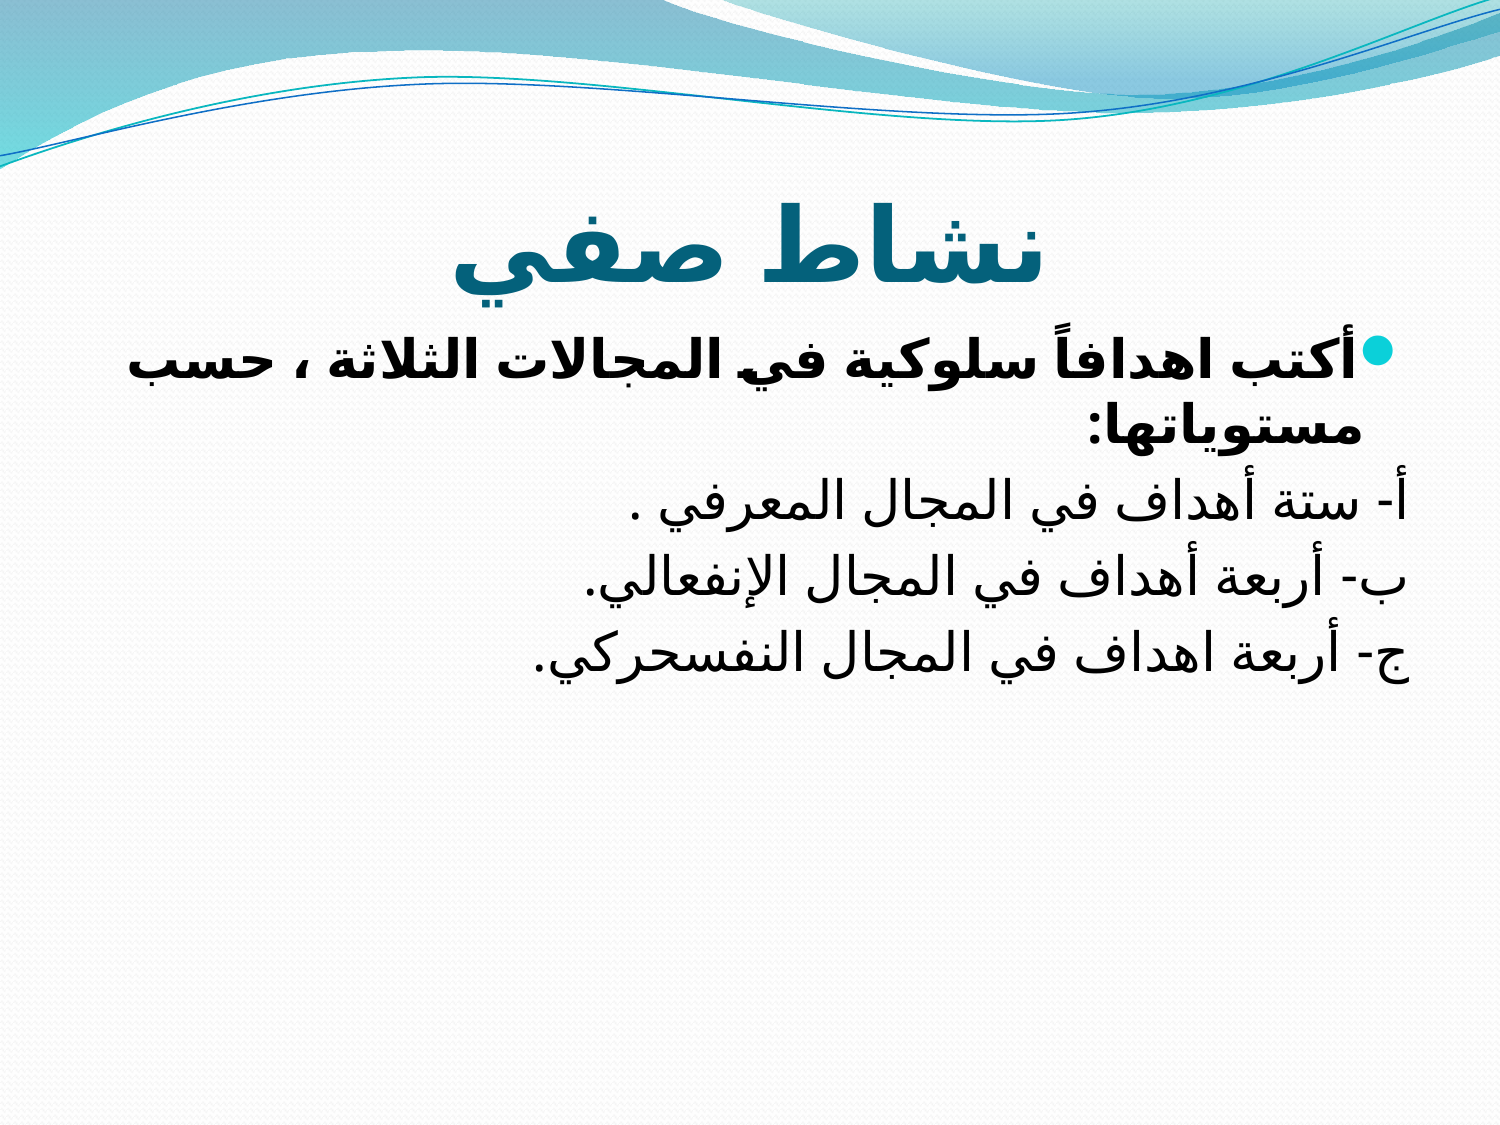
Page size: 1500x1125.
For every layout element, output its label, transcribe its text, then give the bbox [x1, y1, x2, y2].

title نشاط صفي [75, 115, 1425, 303]
list أكتب اهدافاً سلوكية في المجالات الثلاثة ، حسب مستوياتها: أ- ستة أهداف في المجال المعرفي . ب- أربعة أهداف في المجال الإنفعالي. ج- أربعة اهداف في المجال النفسحركي. [75, 317, 1425, 1038]
